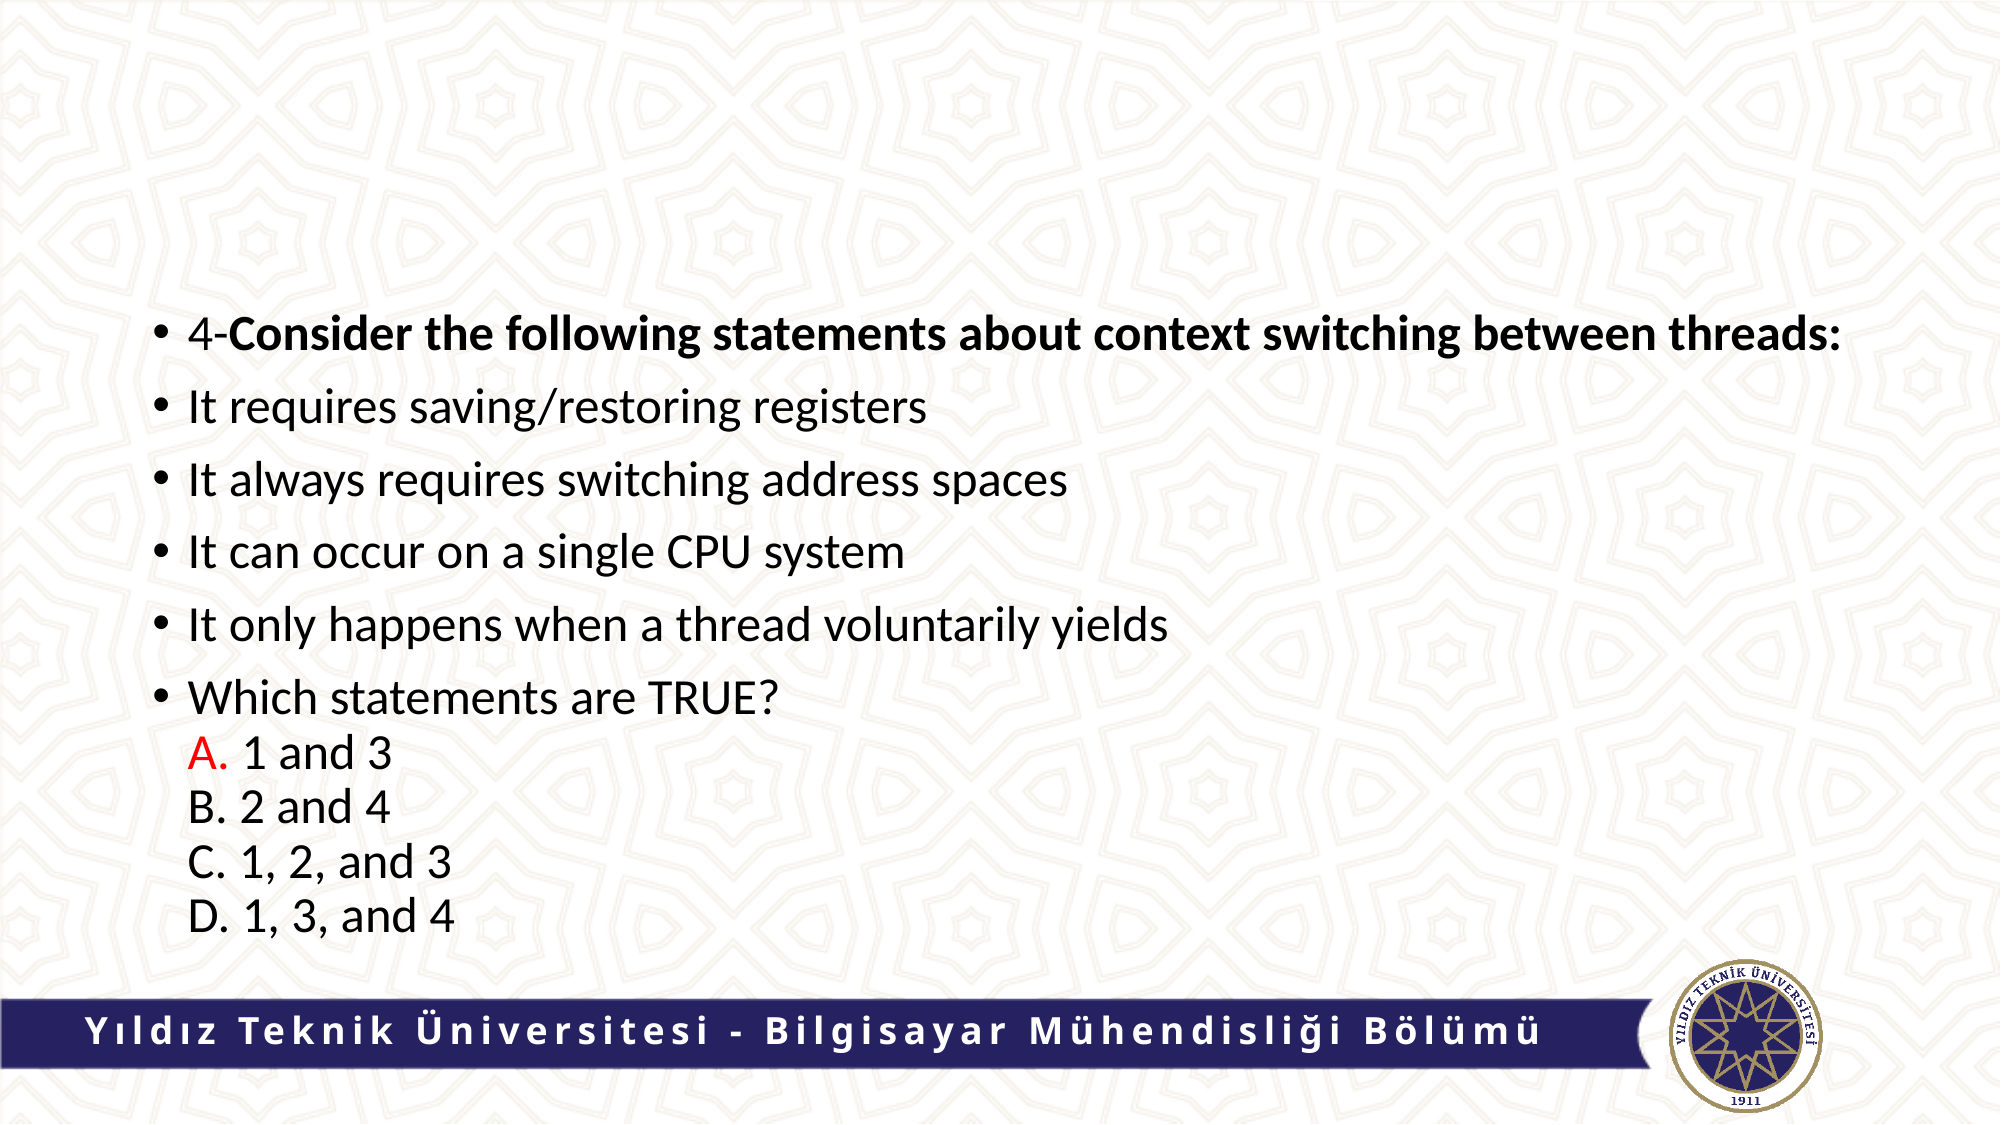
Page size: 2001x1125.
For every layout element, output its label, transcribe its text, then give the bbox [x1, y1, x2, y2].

list 4-Consider the following statements about context switching between threads: It requires saving/restoring registers It always requires switching address spaces It can occur on a single CPU system It only happens when a thread voluntarily yields Which statements are TRUE? A. 1 and 3 B. 2 and 4 C. 1, 2, and 3 D. 1, 3, and 4 [137, 299, 1863, 982]
picture [0, 0, 2000, 1125]
footer Yıldız Teknik Üniversitesi - Bilgisayar Mühendisliği Bölümü [0, 997, 1628, 1069]
